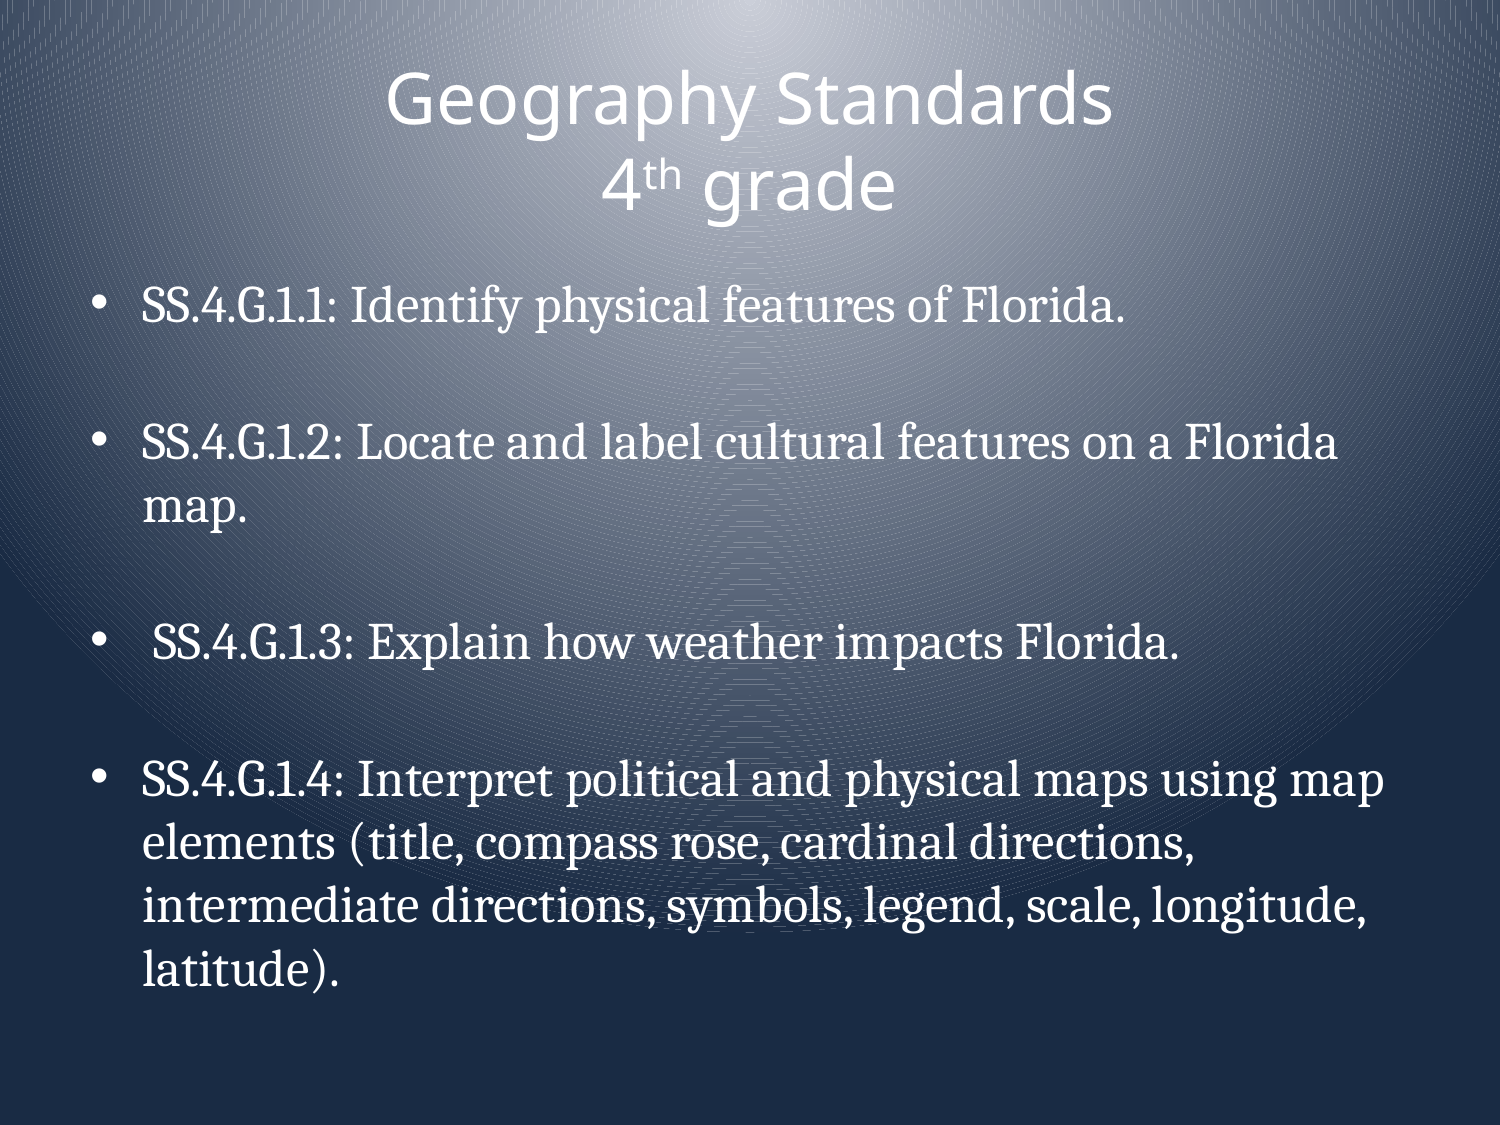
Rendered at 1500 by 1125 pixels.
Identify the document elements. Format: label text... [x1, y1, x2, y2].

list SS.4.G.1.1: Identify physical features of Florida. SS.4.G.1.2: Locate and label cultural features on a Florida map. SS.4.G.1.3: Explain how weather impacts Florida. SS.4.G.1.4: Interpret political and physical maps using map elements (title, compass rose, cardinal directions, intermediate directions, symbols, legend, scale, longitude, latitude). [75, 262, 1425, 1005]
title Geography Standards 4th grade [75, 45, 1425, 233]
